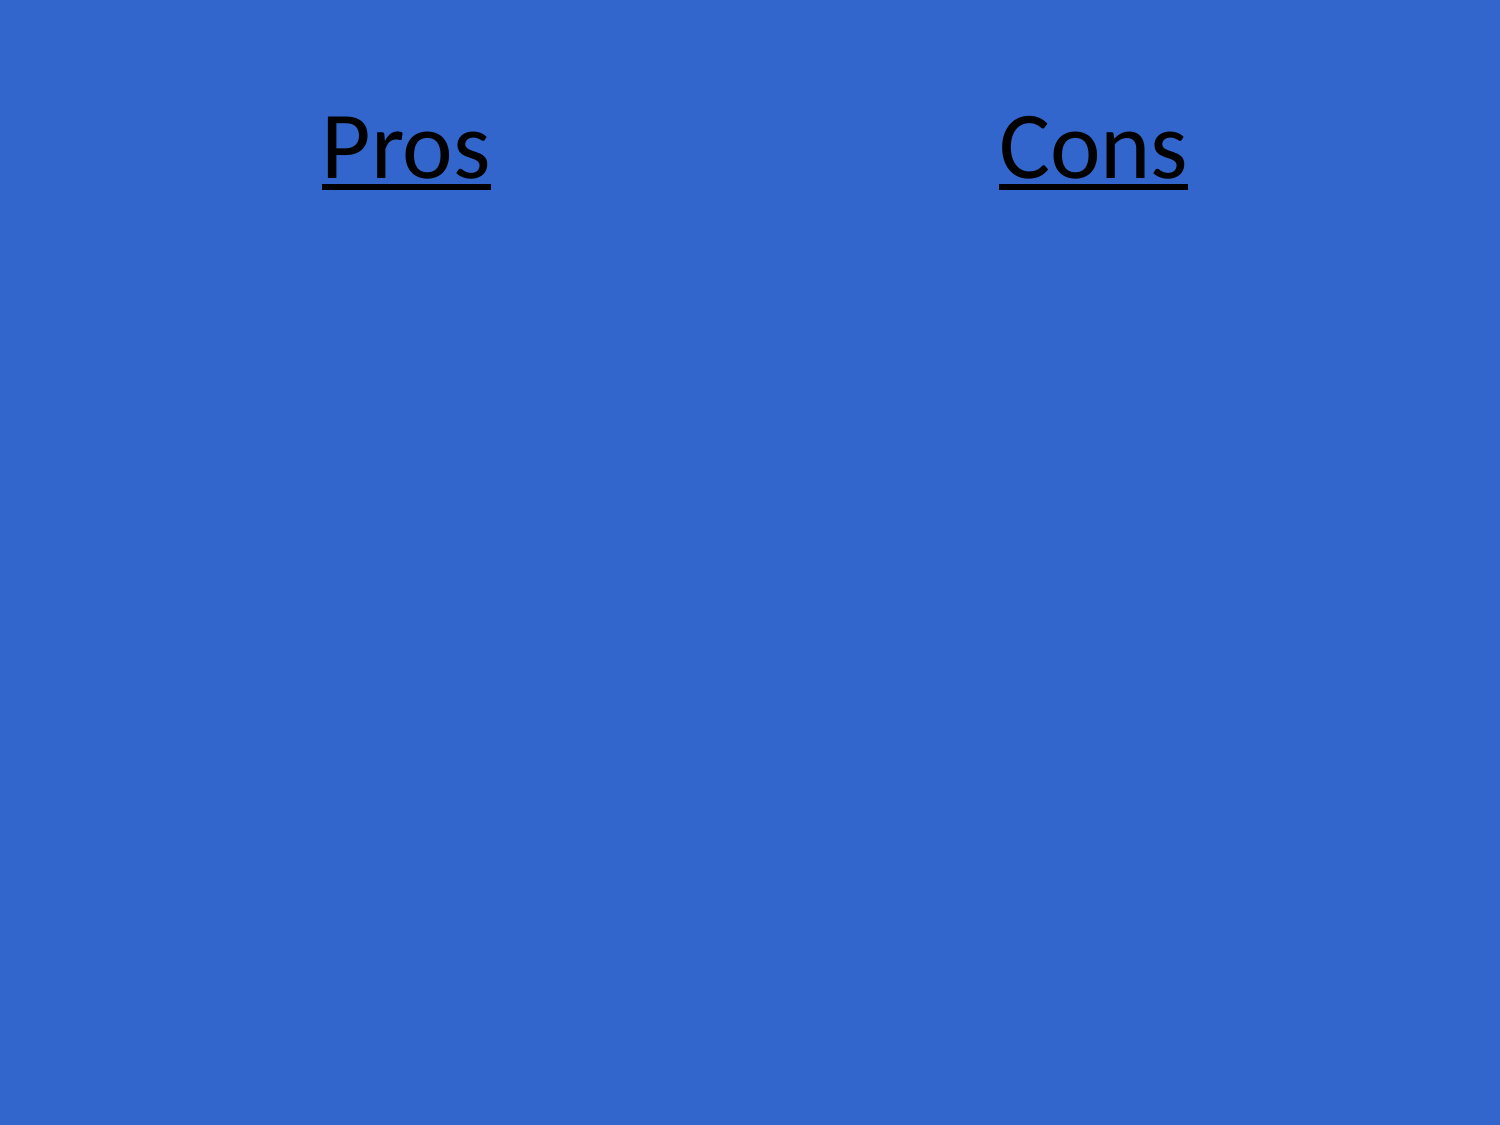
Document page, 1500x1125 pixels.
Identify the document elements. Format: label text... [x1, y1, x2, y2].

list Pros [75, 75, 738, 1005]
list Cons [762, 75, 1425, 1005]
